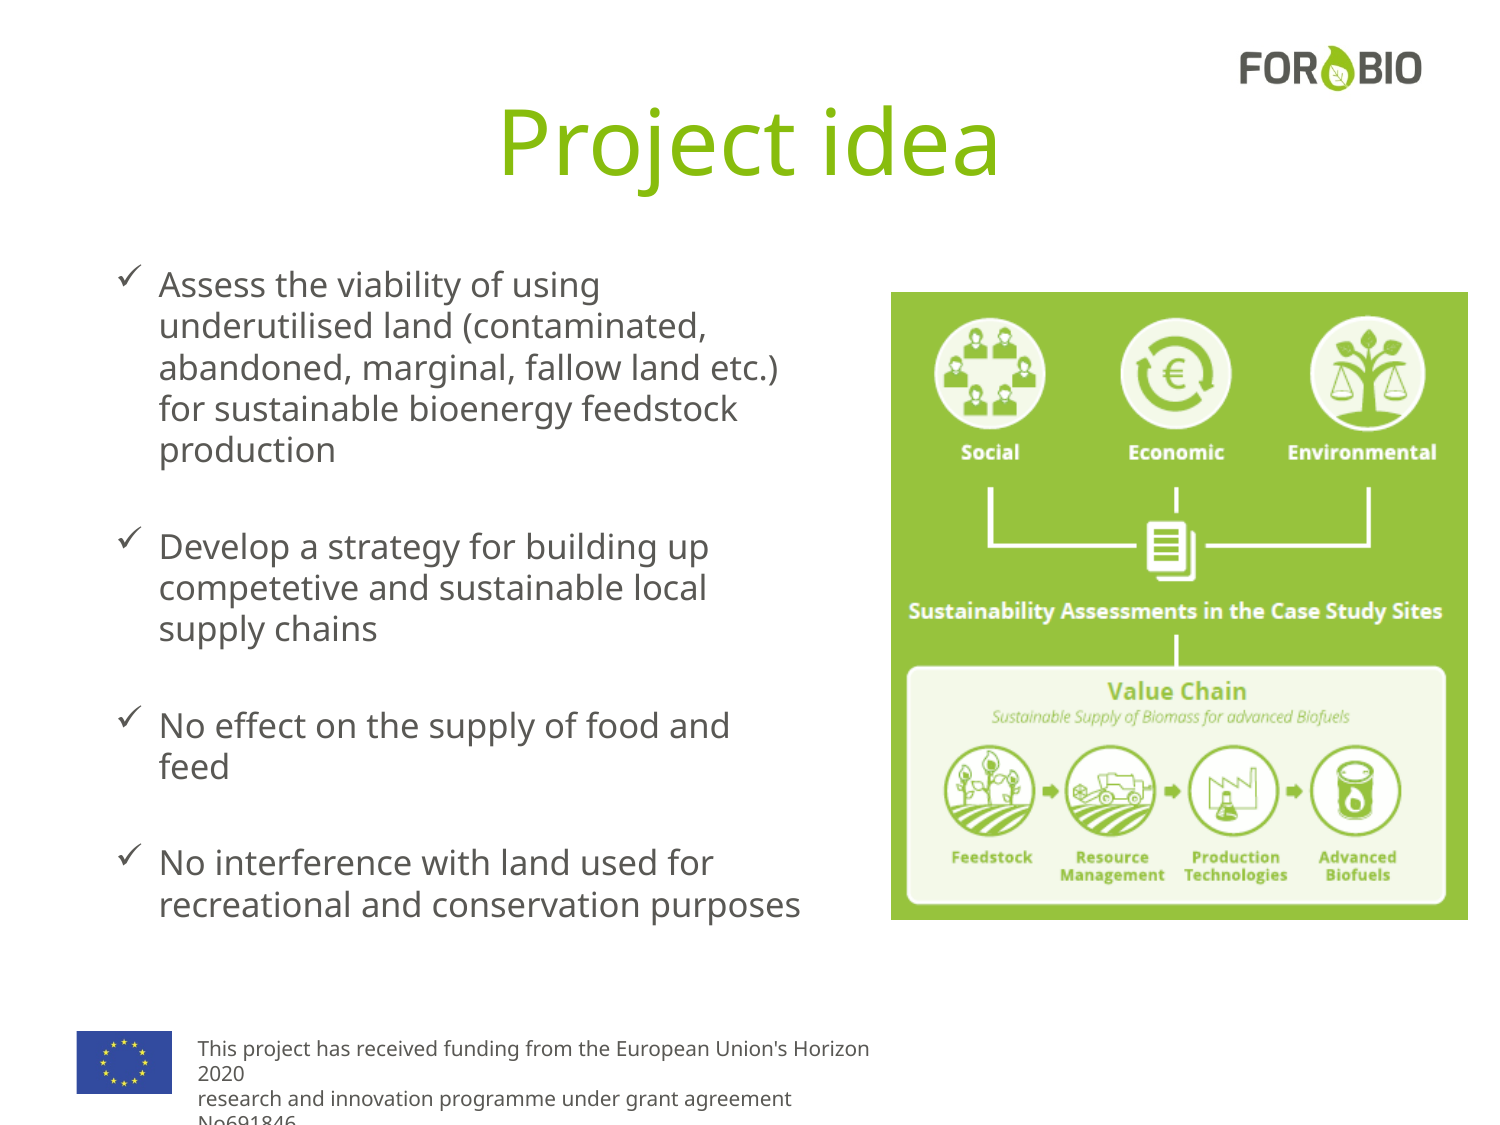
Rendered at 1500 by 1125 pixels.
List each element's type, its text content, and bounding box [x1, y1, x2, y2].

picture [891, 292, 1469, 920]
title Project idea [75, 45, 1425, 233]
picture [76, 1031, 172, 1094]
picture [1187, 23, 1473, 114]
text_box [0, 255, 1321, 958]
